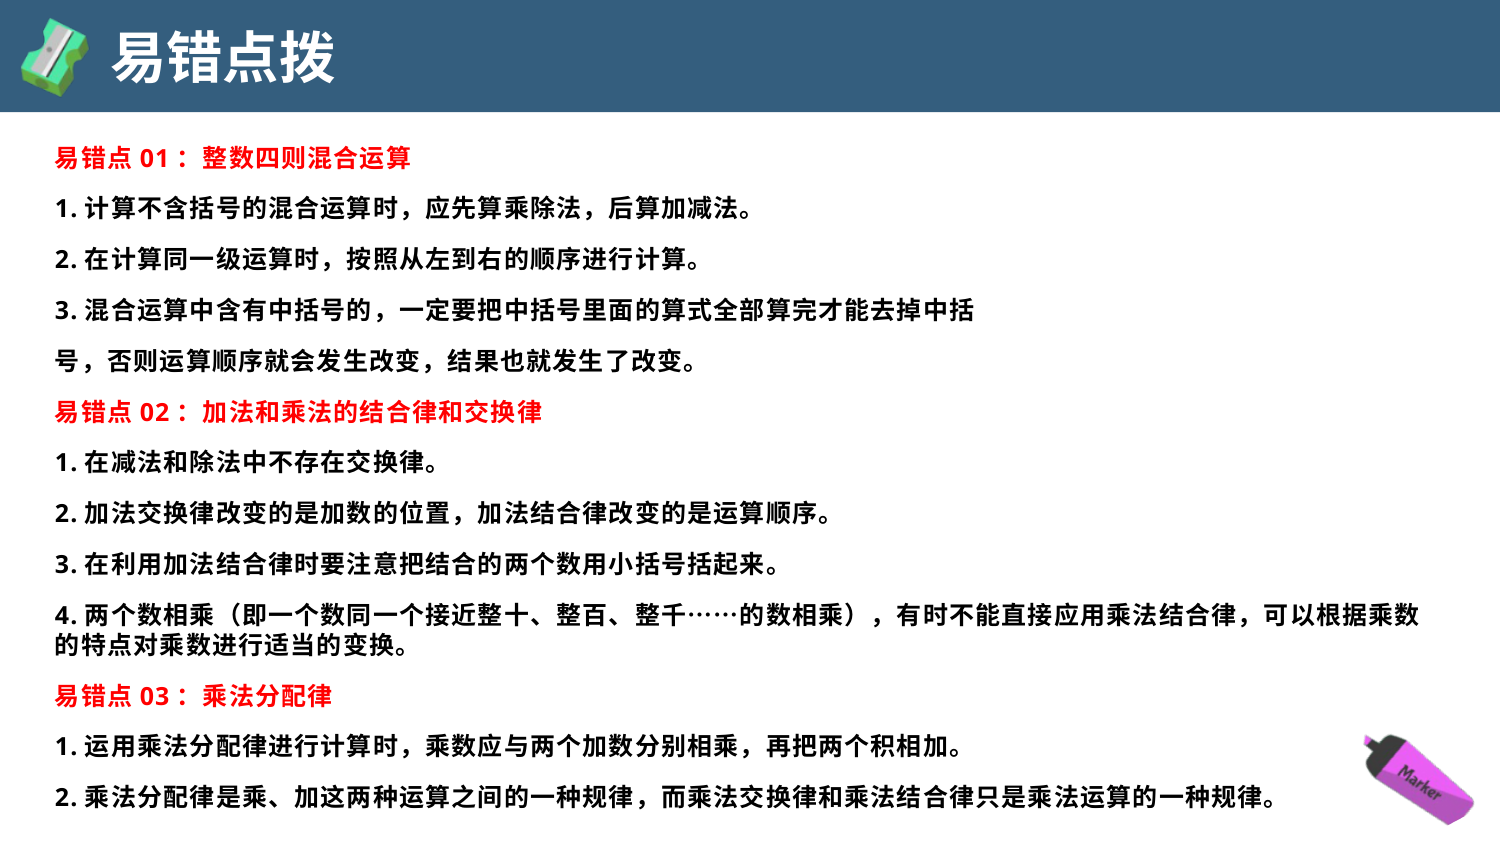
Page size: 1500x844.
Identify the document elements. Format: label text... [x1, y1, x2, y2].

text_box 易错点拨 [104, 9, 1444, 104]
text_box 易错点01：整数四则混合运算 1.计算不含括号的混合运算时，应先算乘除法，后算加减法。 2.在计算同一级运算时，按照从左到右的顺序进行计算。 3.混合运算中含有中括号的，一定要把中括号里面的算式全部算完才能去掉中括 号，否则运算顺序就会发生改变，结果也就发生了改变。 易错点02：加法和乘法的结合律和交换律 1.在减法和除法中不存在交换律。 2.加法交换律改变的是加数的位置，加法结合律改变的是运算顺序。 3.在利用加法结合律时要注意把结合的两个数用小括号括起来。 4.两个数相乘（即一个数同一个接近整十、整百、整千……的数相乘），有时不能直接应用乘法结合律，可以根据乘数的特点对乘数进行适当的变换。 易错点03：乘法分配律 1.运用乘法分配律进行计算时，乘数应与两个加数分别相乘，再把两个积相加。 2.乘法分配律是乘、加这两种运算之间的一种规律，而乘法交换律和乘法结合律只是乘法运算的一种规律。 [40, 134, 1460, 356]
picture [1344, 700, 1479, 844]
picture [14, 17, 100, 103]
text_box [0, 0, 1500, 113]
